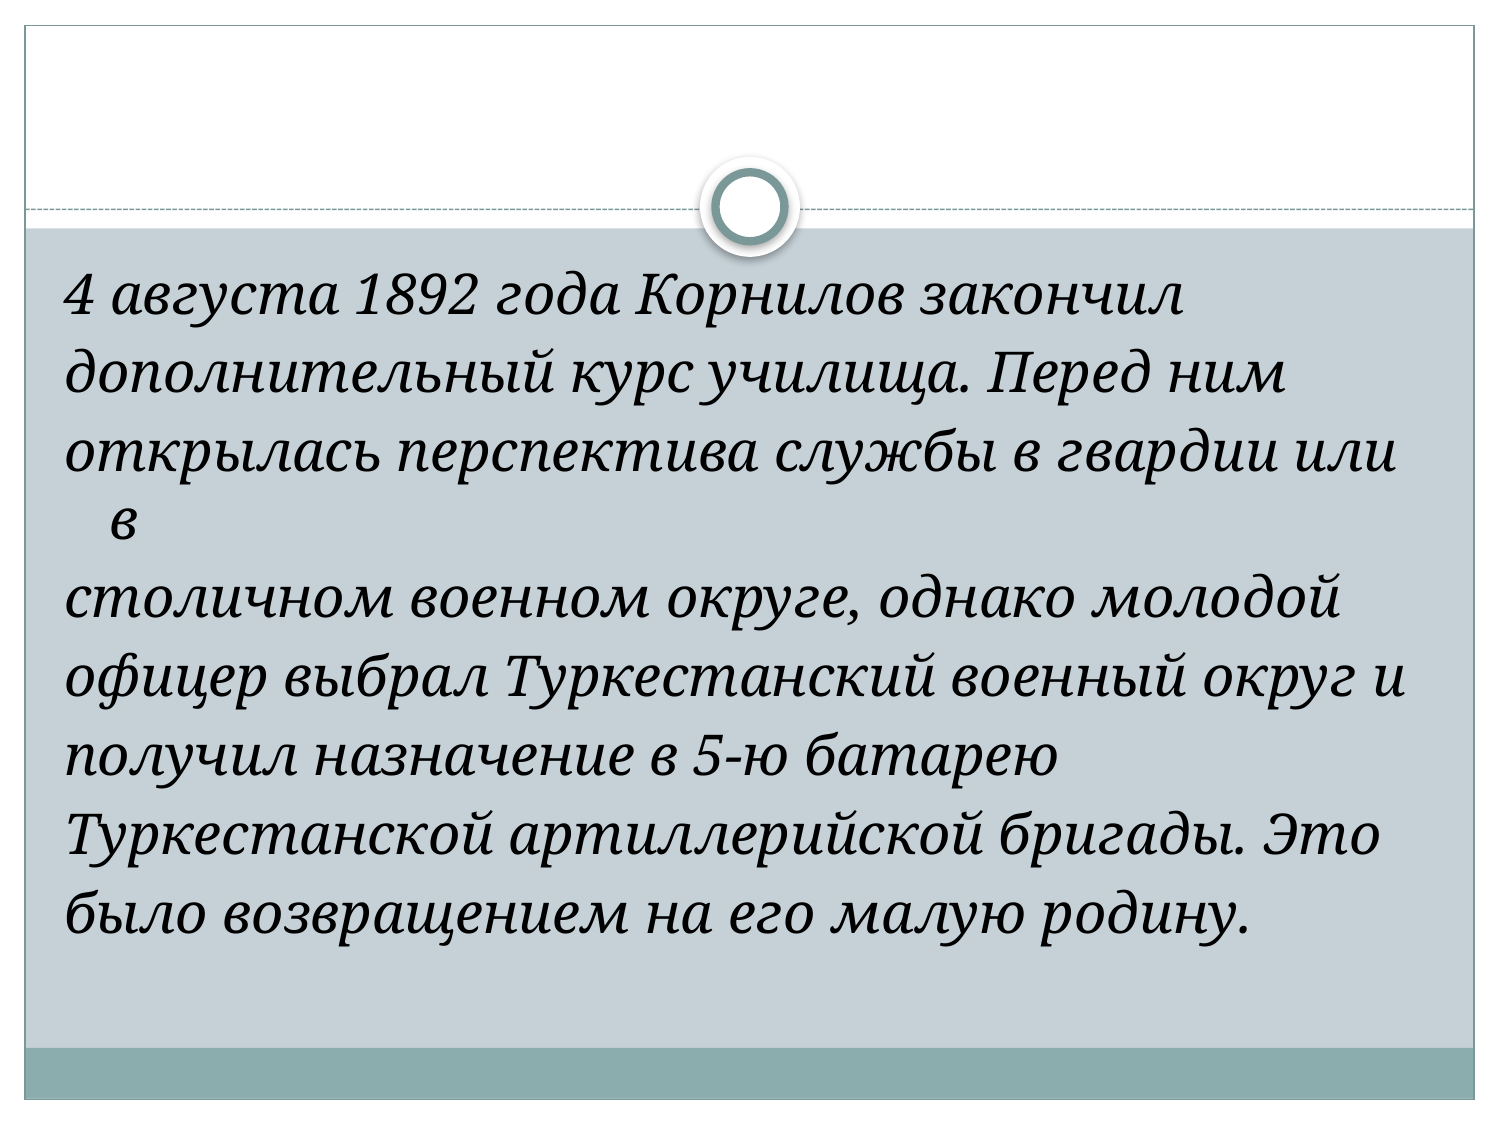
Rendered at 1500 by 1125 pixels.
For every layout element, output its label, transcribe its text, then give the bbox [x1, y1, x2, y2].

list 4 августа 1892 года Корнилов закончил дополнительный курс училища. Перед ним открылась перспектива службы в гвардии или в столичном военном округе, однако молодой офицер выбрал Туркестанский военный округ и получил назначение в 5-ю батарею Туркестанской артиллерийской бригады. Это было возвращением на его малую родину. [49, 250, 1445, 1001]
